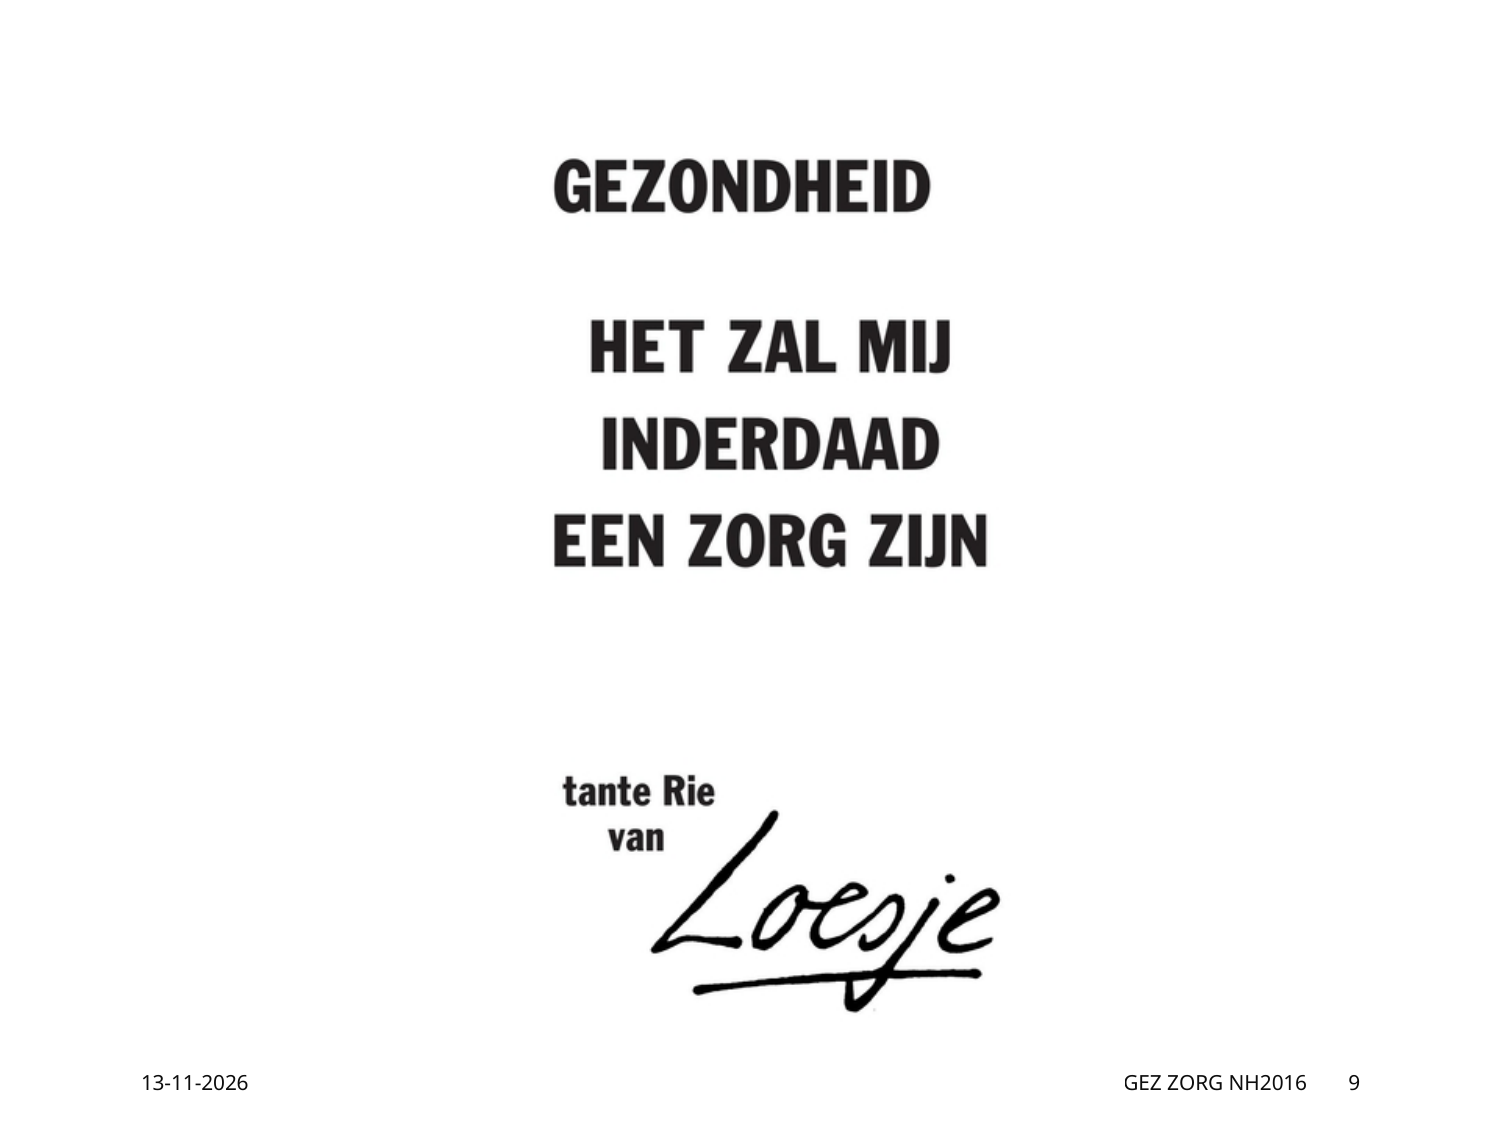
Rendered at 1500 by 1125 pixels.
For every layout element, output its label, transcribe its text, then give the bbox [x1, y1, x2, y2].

footer Alg VL gez zorg NH2016 [595, 1061, 1322, 1107]
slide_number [126, 1061, 392, 1107]
picture [374, 32, 1126, 1093]
slide_number 9 [1333, 1061, 1454, 1107]
